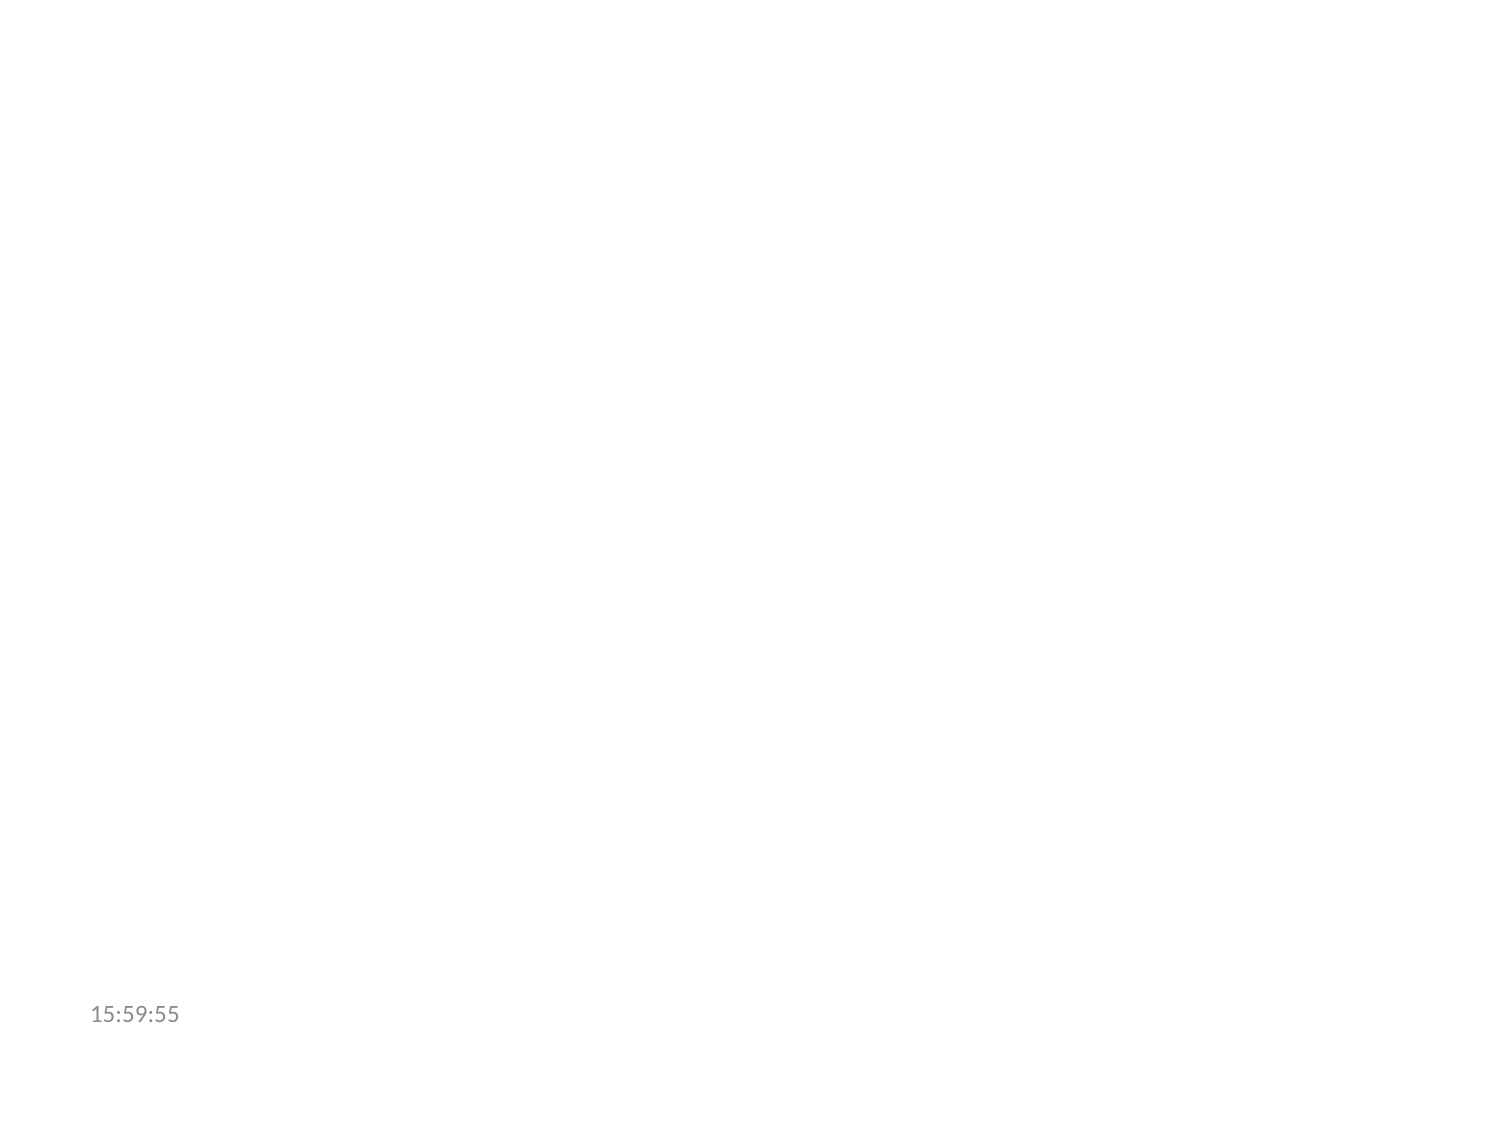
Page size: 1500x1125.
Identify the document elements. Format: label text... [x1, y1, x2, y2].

text_box 15:35:09 [75, 982, 425, 1043]
